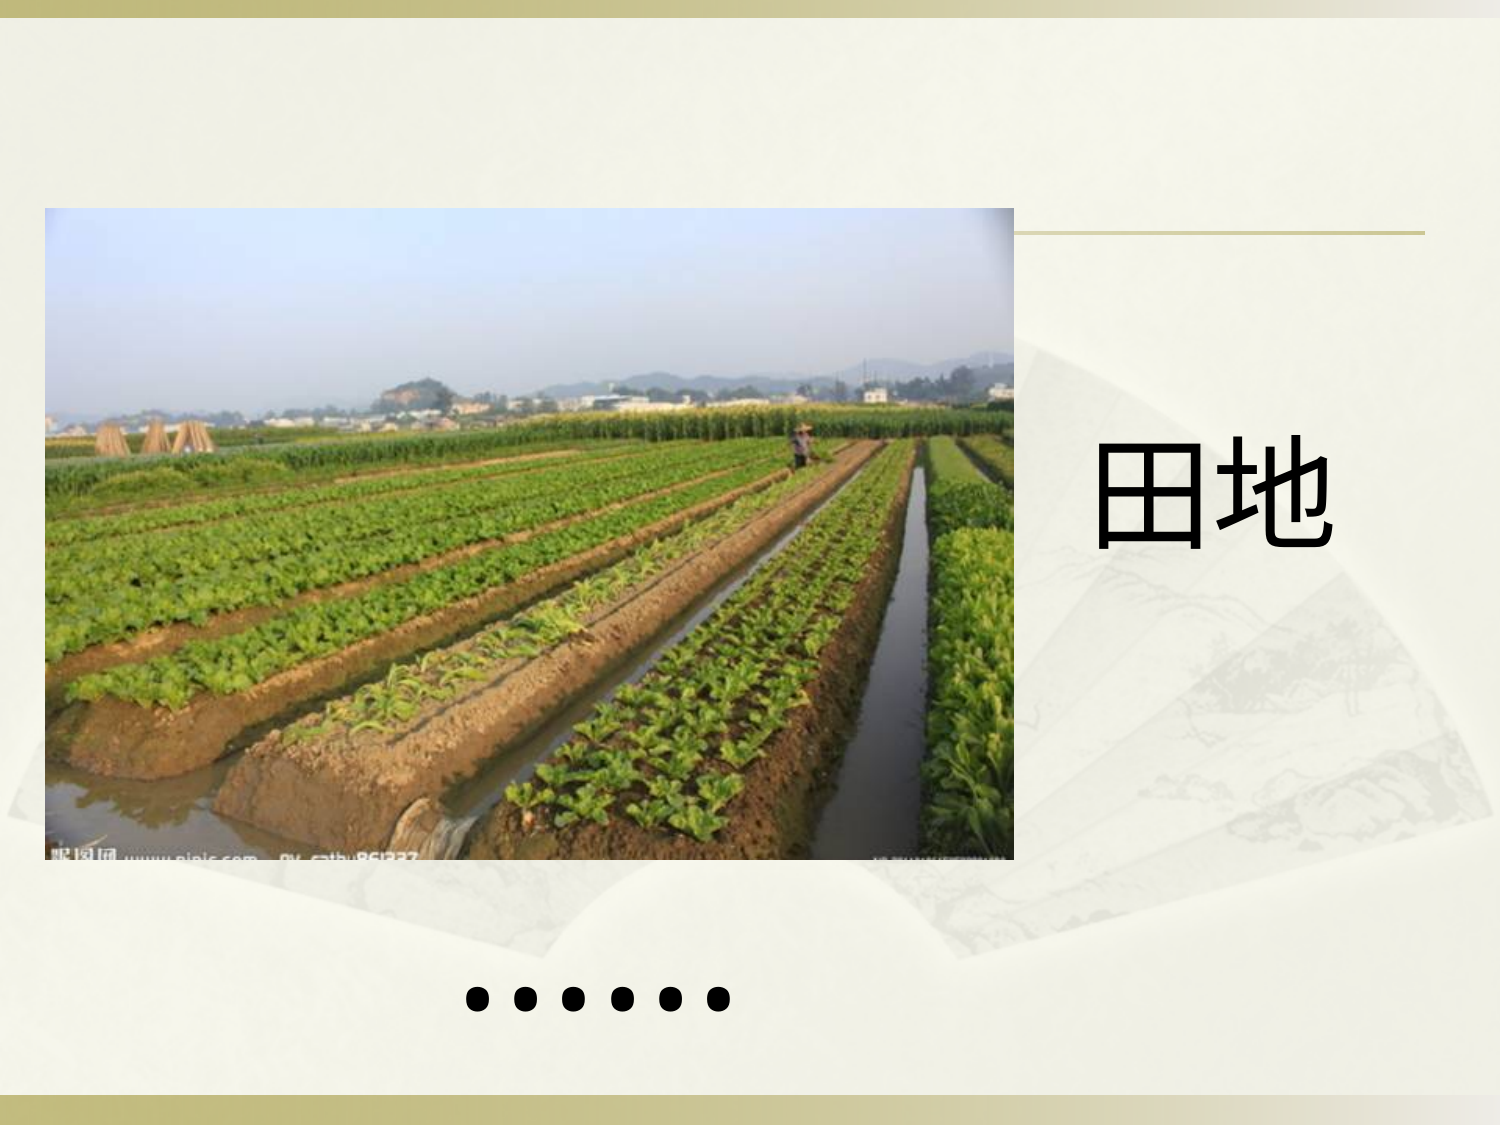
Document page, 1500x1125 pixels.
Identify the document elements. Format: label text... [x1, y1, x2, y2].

picture [44, 207, 1015, 861]
text_box …… [439, 868, 1014, 1054]
text_box 田地 [1072, 407, 1424, 573]
